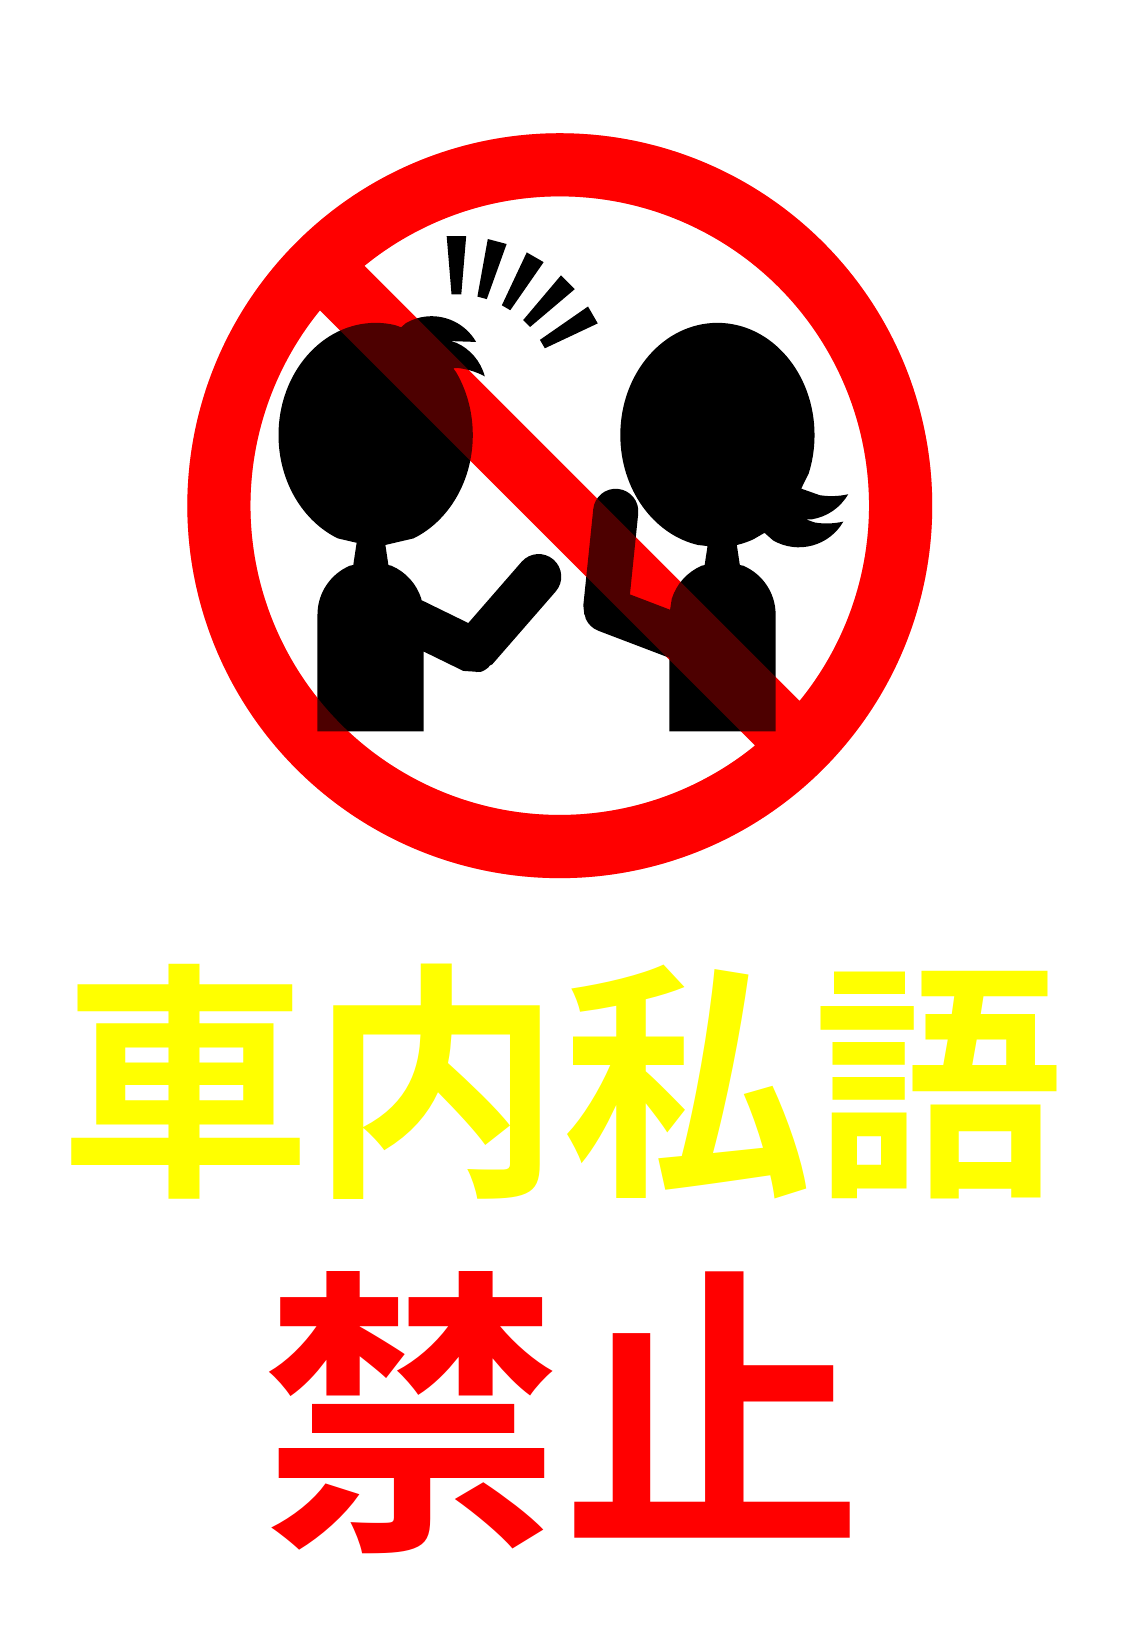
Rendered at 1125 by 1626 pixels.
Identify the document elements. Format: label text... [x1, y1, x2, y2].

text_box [187, 132, 933, 879]
text_box 車内私語 禁止 [0, 919, 1125, 1595]
